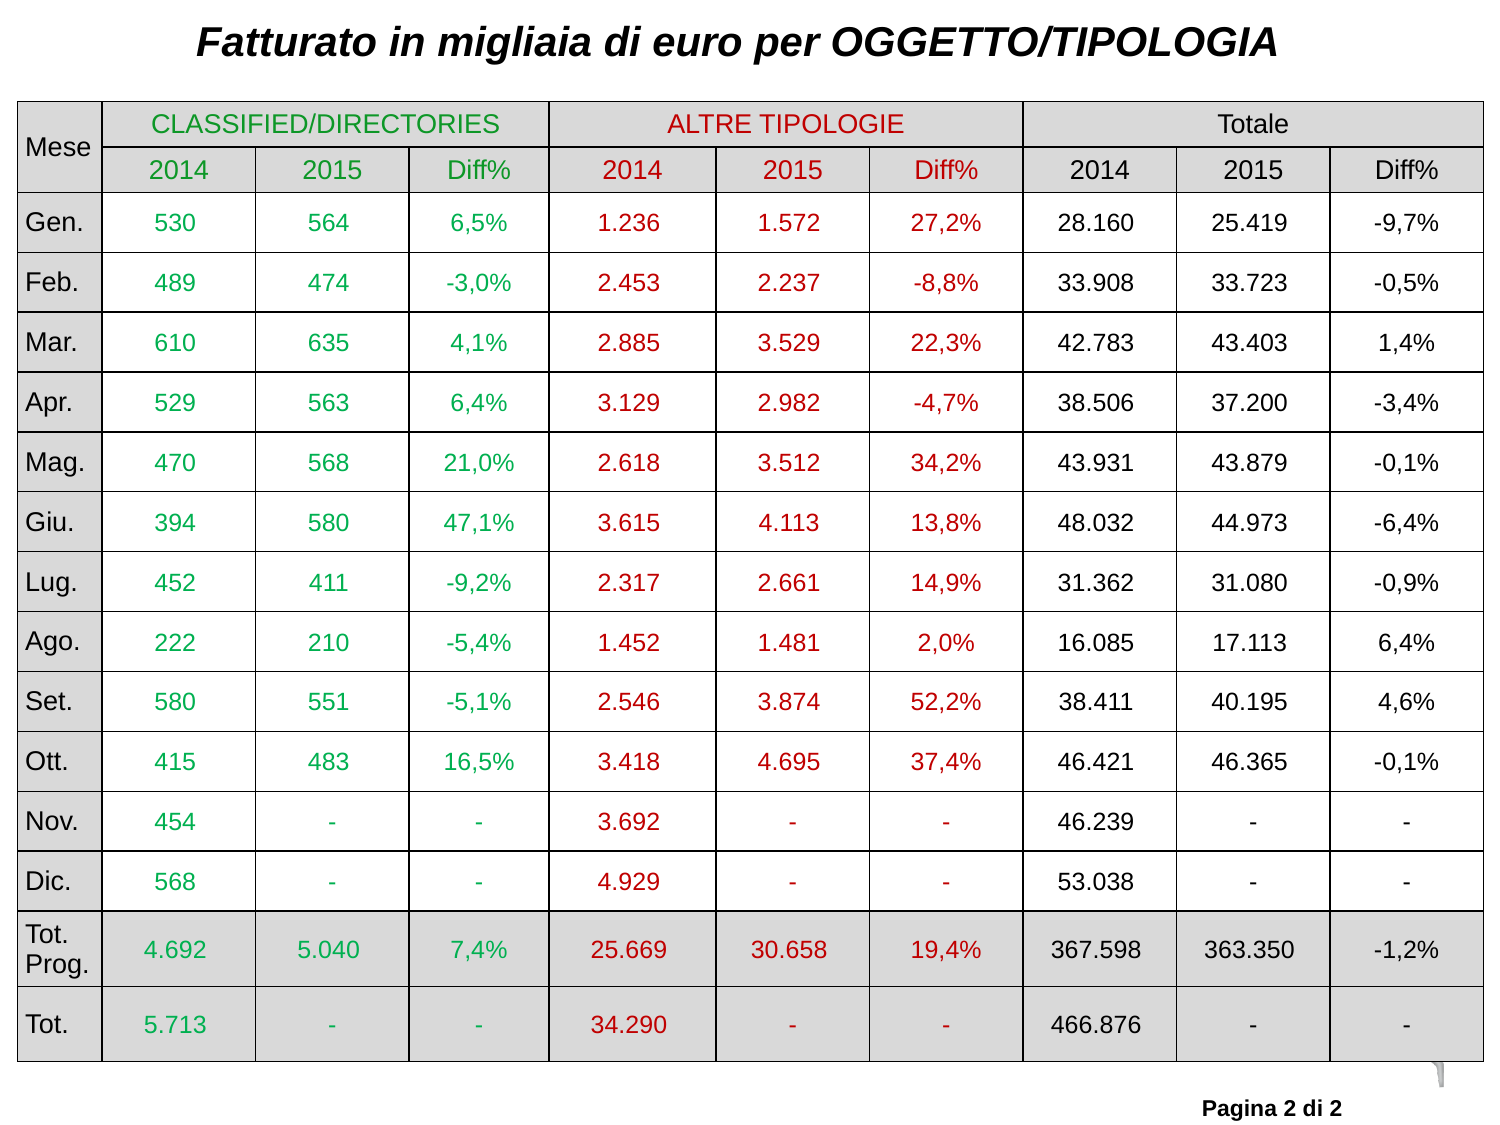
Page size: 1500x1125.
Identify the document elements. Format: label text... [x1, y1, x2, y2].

table_cell -8,8% [870, 253, 1022, 311]
table_cell 4.692 [103, 912, 255, 986]
table_cell - [256, 792, 408, 850]
table_cell 22,3% [870, 313, 1022, 371]
table_cell Lug. [18, 552, 101, 611]
picture [1366, 1062, 1476, 1109]
table_cell 14,9% [870, 552, 1022, 611]
table_cell 46.365 [1177, 732, 1329, 791]
table_cell 2014 [550, 148, 715, 192]
table_cell 31.080 [1177, 552, 1329, 611]
table_cell 33.908 [1024, 253, 1176, 311]
table_cell 551 [256, 672, 408, 731]
table_cell 34,2% [870, 433, 1022, 491]
table_cell - [256, 987, 408, 1061]
table_cell 4.113 [717, 492, 869, 551]
table_cell -3,4% [1331, 373, 1483, 431]
table_cell 16.085 [1024, 612, 1176, 671]
table_cell 2015 [1177, 148, 1329, 192]
text_box Pagina 2 di 2 [1187, 1086, 1400, 1125]
table_cell - [410, 792, 548, 850]
table_cell 4.695 [717, 732, 869, 791]
table_cell Tot. [18, 987, 101, 1061]
table_cell Ago. [18, 612, 101, 671]
table_cell 568 [256, 433, 408, 491]
table_cell 2.661 [717, 552, 869, 611]
table_cell 610 [103, 313, 255, 371]
table_cell 13,8% [870, 492, 1022, 551]
table_cell 48.032 [1024, 492, 1176, 551]
table_cell 6,5% [410, 193, 548, 252]
table_cell 19,4% [870, 912, 1022, 986]
table_cell 415 [103, 732, 255, 791]
table_cell 4.929 [550, 852, 715, 910]
table_cell 466.876 [1024, 987, 1176, 1061]
table_header CLASSIFIED/DIRECTORIES [103, 102, 548, 146]
table_cell Giu. [18, 492, 101, 551]
table_cell 2.618 [550, 433, 715, 491]
table_cell 3.692 [550, 792, 715, 850]
table_cell Tot. Prog. [18, 912, 101, 986]
table_cell 46.421 [1024, 732, 1176, 791]
table_cell 2015 [256, 148, 408, 192]
table_cell 635 [256, 313, 408, 371]
table_cell 2014 [1024, 148, 1176, 192]
table_cell 470 [103, 433, 255, 491]
table_cell Diff% [870, 148, 1022, 192]
table_cell 42.783 [1024, 313, 1176, 371]
table_cell 25.419 [1177, 193, 1329, 252]
table_cell 4,1% [410, 313, 548, 371]
table_cell -6,4% [1331, 492, 1483, 551]
table_cell 6,4% [410, 373, 548, 431]
table_cell 568 [103, 852, 255, 910]
table_cell 40.195 [1177, 672, 1329, 731]
table_cell - [1177, 987, 1329, 1061]
table_cell 38.411 [1024, 672, 1176, 731]
table_cell 2.453 [550, 253, 715, 311]
table_cell 3.615 [550, 492, 715, 551]
table_cell - [1331, 852, 1483, 910]
table_cell - [1331, 987, 1483, 1061]
table_cell 222 [103, 612, 255, 671]
text_box [601, 32, 632, 88]
table_cell 564 [256, 193, 408, 252]
table_cell 5.713 [103, 987, 255, 1061]
table_cell 5.040 [256, 912, 408, 986]
table_cell 53.038 [1024, 852, 1176, 910]
table_cell -0,1% [1331, 732, 1483, 791]
table_cell 210 [256, 612, 408, 671]
table_cell 6,4% [1331, 612, 1483, 671]
table_cell - [1331, 792, 1483, 850]
table_cell 411 [256, 552, 408, 611]
table_cell -5,1% [410, 672, 548, 731]
table_cell 2.237 [717, 253, 869, 311]
table_cell Gen. [18, 193, 101, 252]
table_cell 367.598 [1024, 912, 1176, 986]
table_cell Dic. [18, 852, 101, 910]
table_cell 4,6% [1331, 672, 1483, 731]
table_cell 2015 [717, 148, 869, 192]
table_cell Ott. [18, 732, 101, 791]
table_cell 30.658 [717, 912, 869, 986]
table_cell 3.512 [717, 433, 869, 491]
table_cell -1,2% [1331, 912, 1483, 986]
table_cell 2.982 [717, 373, 869, 431]
table_cell 46.239 [1024, 792, 1176, 850]
table_cell 43.931 [1024, 433, 1176, 491]
table_cell 394 [103, 492, 255, 551]
table_cell - [717, 987, 869, 1061]
table_cell -4,7% [870, 373, 1022, 431]
table_cell -0,9% [1331, 552, 1483, 611]
table_cell 2.885 [550, 313, 715, 371]
table_cell 7,4% [410, 912, 548, 986]
table_cell - [410, 987, 548, 1061]
table_cell 25.669 [550, 912, 715, 986]
table_cell 489 [103, 253, 255, 311]
table_cell - [1177, 852, 1329, 910]
table_cell Feb. [18, 253, 101, 311]
table_cell 44.973 [1177, 492, 1329, 551]
table_cell - [870, 987, 1022, 1061]
table_cell 43.879 [1177, 433, 1329, 491]
table_cell -0,1% [1331, 433, 1483, 491]
table_cell 38.506 [1024, 373, 1176, 431]
table_cell 1,4% [1331, 313, 1483, 371]
table_cell - [256, 852, 408, 910]
table_cell - [410, 852, 548, 910]
table_cell 529 [103, 373, 255, 431]
table_cell 2.317 [550, 552, 715, 611]
table_cell 363.350 [1177, 912, 1329, 986]
table_cell 28.160 [1024, 193, 1176, 252]
table_cell 474 [256, 253, 408, 311]
table_cell 34.290 [550, 987, 715, 1061]
text_box Fatturato in migliaia di euro per OGGETTO/TIPOLOGIA [29, 7, 1447, 72]
table_header ALTRE TIPOLOGIE [550, 102, 1022, 146]
table_cell 483 [256, 732, 408, 791]
table_cell 3.418 [550, 732, 715, 791]
table_cell 21,0% [410, 433, 548, 491]
table_cell Diff% [1331, 148, 1483, 192]
table_cell 452 [103, 552, 255, 611]
table_cell 454 [103, 792, 255, 850]
table_cell 31.362 [1024, 552, 1176, 611]
table_cell -3,0% [410, 253, 548, 311]
table_cell Diff% [410, 148, 548, 192]
table_cell Nov. [18, 792, 101, 850]
table_cell 1.452 [550, 612, 715, 671]
table_cell 47,1% [410, 492, 548, 551]
table_cell 530 [103, 193, 255, 252]
table_cell 33.723 [1177, 253, 1329, 311]
table_cell - [717, 792, 869, 850]
table_cell 2,0% [870, 612, 1022, 671]
table_cell 16,5% [410, 732, 548, 791]
table_cell 2014 [103, 148, 255, 192]
table_cell 3.874 [717, 672, 869, 731]
table_cell 17.113 [1177, 612, 1329, 671]
table_cell 3.529 [717, 313, 869, 371]
table_cell 580 [256, 492, 408, 551]
table_cell Set. [18, 672, 101, 731]
table_cell 43.403 [1177, 313, 1329, 371]
table_cell - [870, 792, 1022, 850]
table_cell - [1177, 792, 1329, 850]
table_cell 52,2% [870, 672, 1022, 731]
text_box [645, 42, 676, 86]
table_cell Apr. [18, 373, 101, 431]
table_cell 37,4% [870, 732, 1022, 791]
table_cell 580 [103, 672, 255, 731]
table_cell 1.236 [550, 193, 715, 252]
table_cell 2.546 [550, 672, 715, 731]
table_cell Mag. [18, 433, 101, 491]
table_cell - [717, 852, 869, 910]
table_cell Mar. [18, 313, 101, 371]
table_cell -9,7% [1331, 193, 1483, 252]
table_cell -5,4% [410, 612, 548, 671]
table_cell -9,2% [410, 552, 548, 611]
table_cell 3.129 [550, 373, 715, 431]
table_cell 37.200 [1177, 373, 1329, 431]
table_cell 563 [256, 373, 408, 431]
table_cell - [870, 852, 1022, 910]
table_cell 1.572 [717, 193, 869, 252]
table_cell 1.481 [717, 612, 869, 671]
table_cell 27,2% [870, 193, 1022, 252]
table_header Mese [18, 102, 101, 192]
table_header Totale [1024, 102, 1483, 146]
table_cell -0,5% [1331, 253, 1483, 311]
